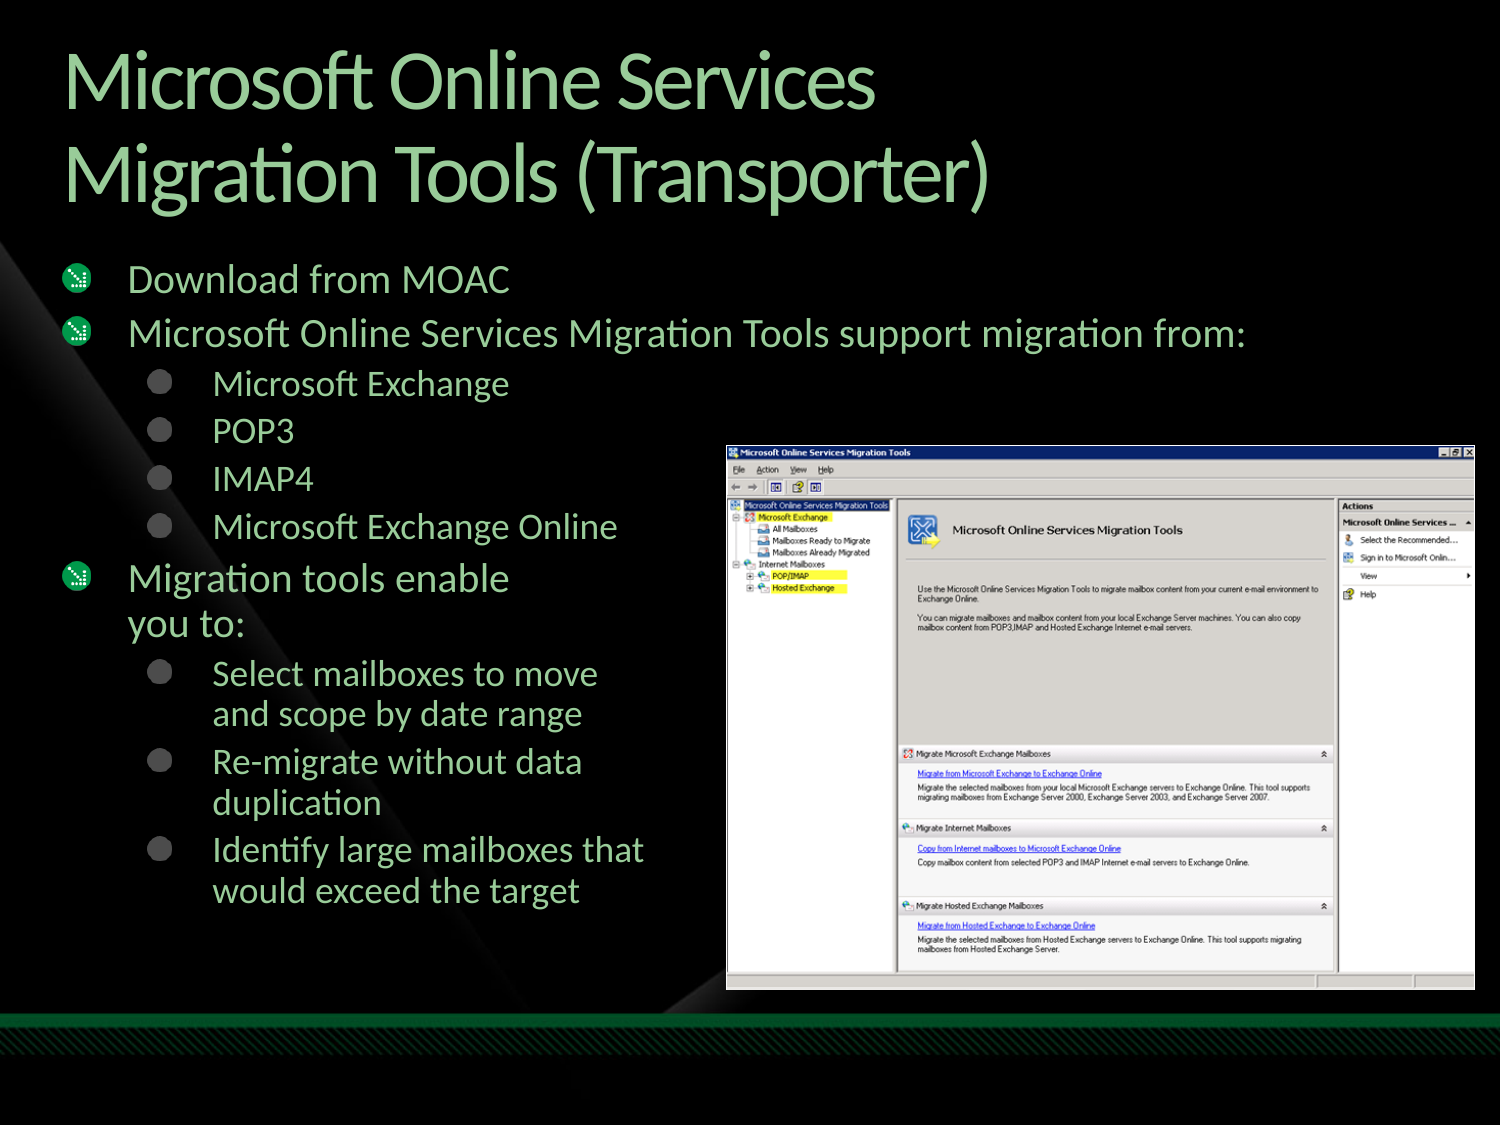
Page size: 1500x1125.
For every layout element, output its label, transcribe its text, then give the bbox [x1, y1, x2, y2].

list Download from MOAC Microsoft Online Services Migration Tools support migration from: Microsoft Exchange POP3 IMAP4 Microsoft Exchange Online Migration tools enable you to: Select mailboxes to move and scope by date range Re-migrate without data duplication Identify large mailboxes that would exceed the target [62, 257, 1438, 621]
picture [0, 0, 1500, 1125]
title Microsoft Online Services Migration Tools (Transporter) [62, 35, 1442, 223]
